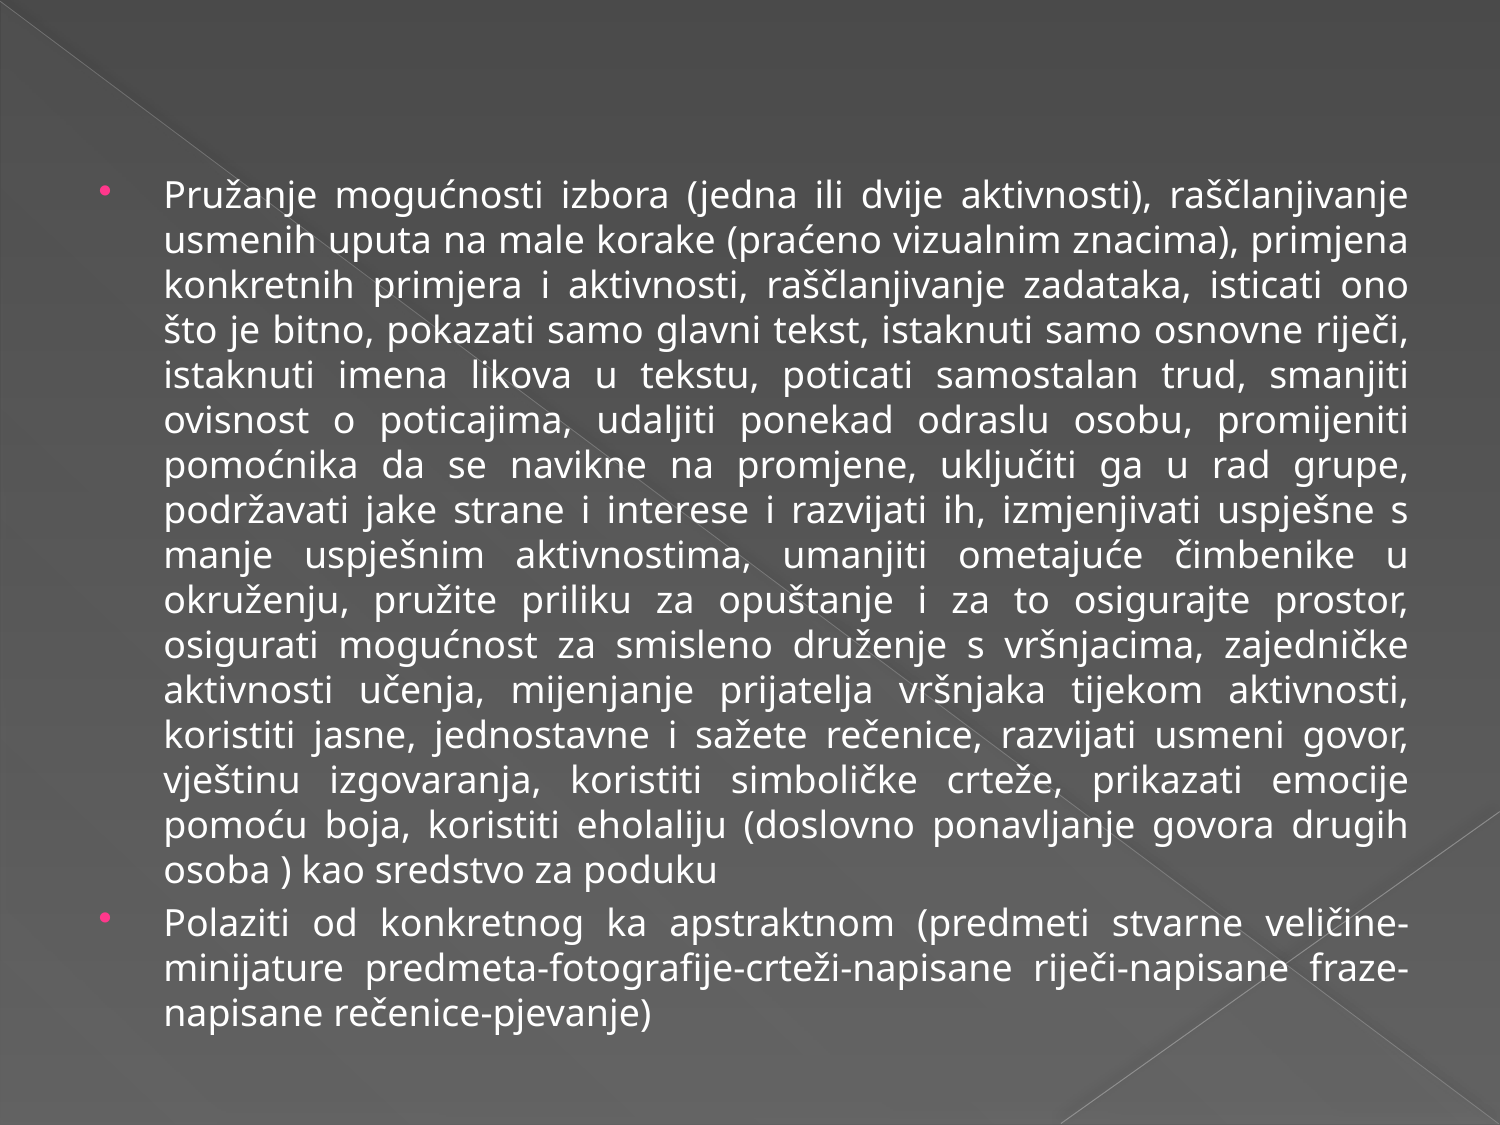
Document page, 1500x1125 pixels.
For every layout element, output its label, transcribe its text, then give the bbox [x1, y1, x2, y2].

list Pružanje mogućnosti izbora (jedna ili dvije aktivnosti), raščlanjivanje usmenih uputa na male korake (praćeno vizualnim znacima), primjena konkretnih primjera i aktivnosti, raščlanjivanje zadataka, isticati ono što je bitno, pokazati samo glavni tekst, istaknuti samo osnovne riječi, istaknuti imena likova u tekstu, poticati samostalan trud, smanjiti ovisnost o poticajima, udaljiti ponekad odraslu osobu, promijeniti pomoćnika da se navikne na promjene, uključiti ga u rad grupe, podržavati jake strane i interese i razvijati ih, izmjenjivati uspješne s manje uspješnim aktivnostima, umanjiti ometajuće čimbenike u okruženju, pružite priliku za opuštanje i za to osigurajte prostor, osigurati mogućnost za smisleno druženje s vršnjacima, zajedničke aktivnosti učenja, mijenjanje prijatelja vršnjaka tijekom aktivnosti, koristiti jasne, jednostavne i sažete rečenice, razvijati usmeni govor, vještinu izgovaranja, koristiti simboličke crteže, prikazati emocije pomoću boja, koristiti eholaliju (doslovno ponavljanje govora drugih osoba ) kao sredstvo za poduku Polaziti od konkretnog ka apstraktnom (predmeti stvarne veličine-minijature predmeta-fotografije-crteži-napisane riječi-napisane fraze-napisane rečenice-pjevanje) [75, 164, 1425, 1059]
